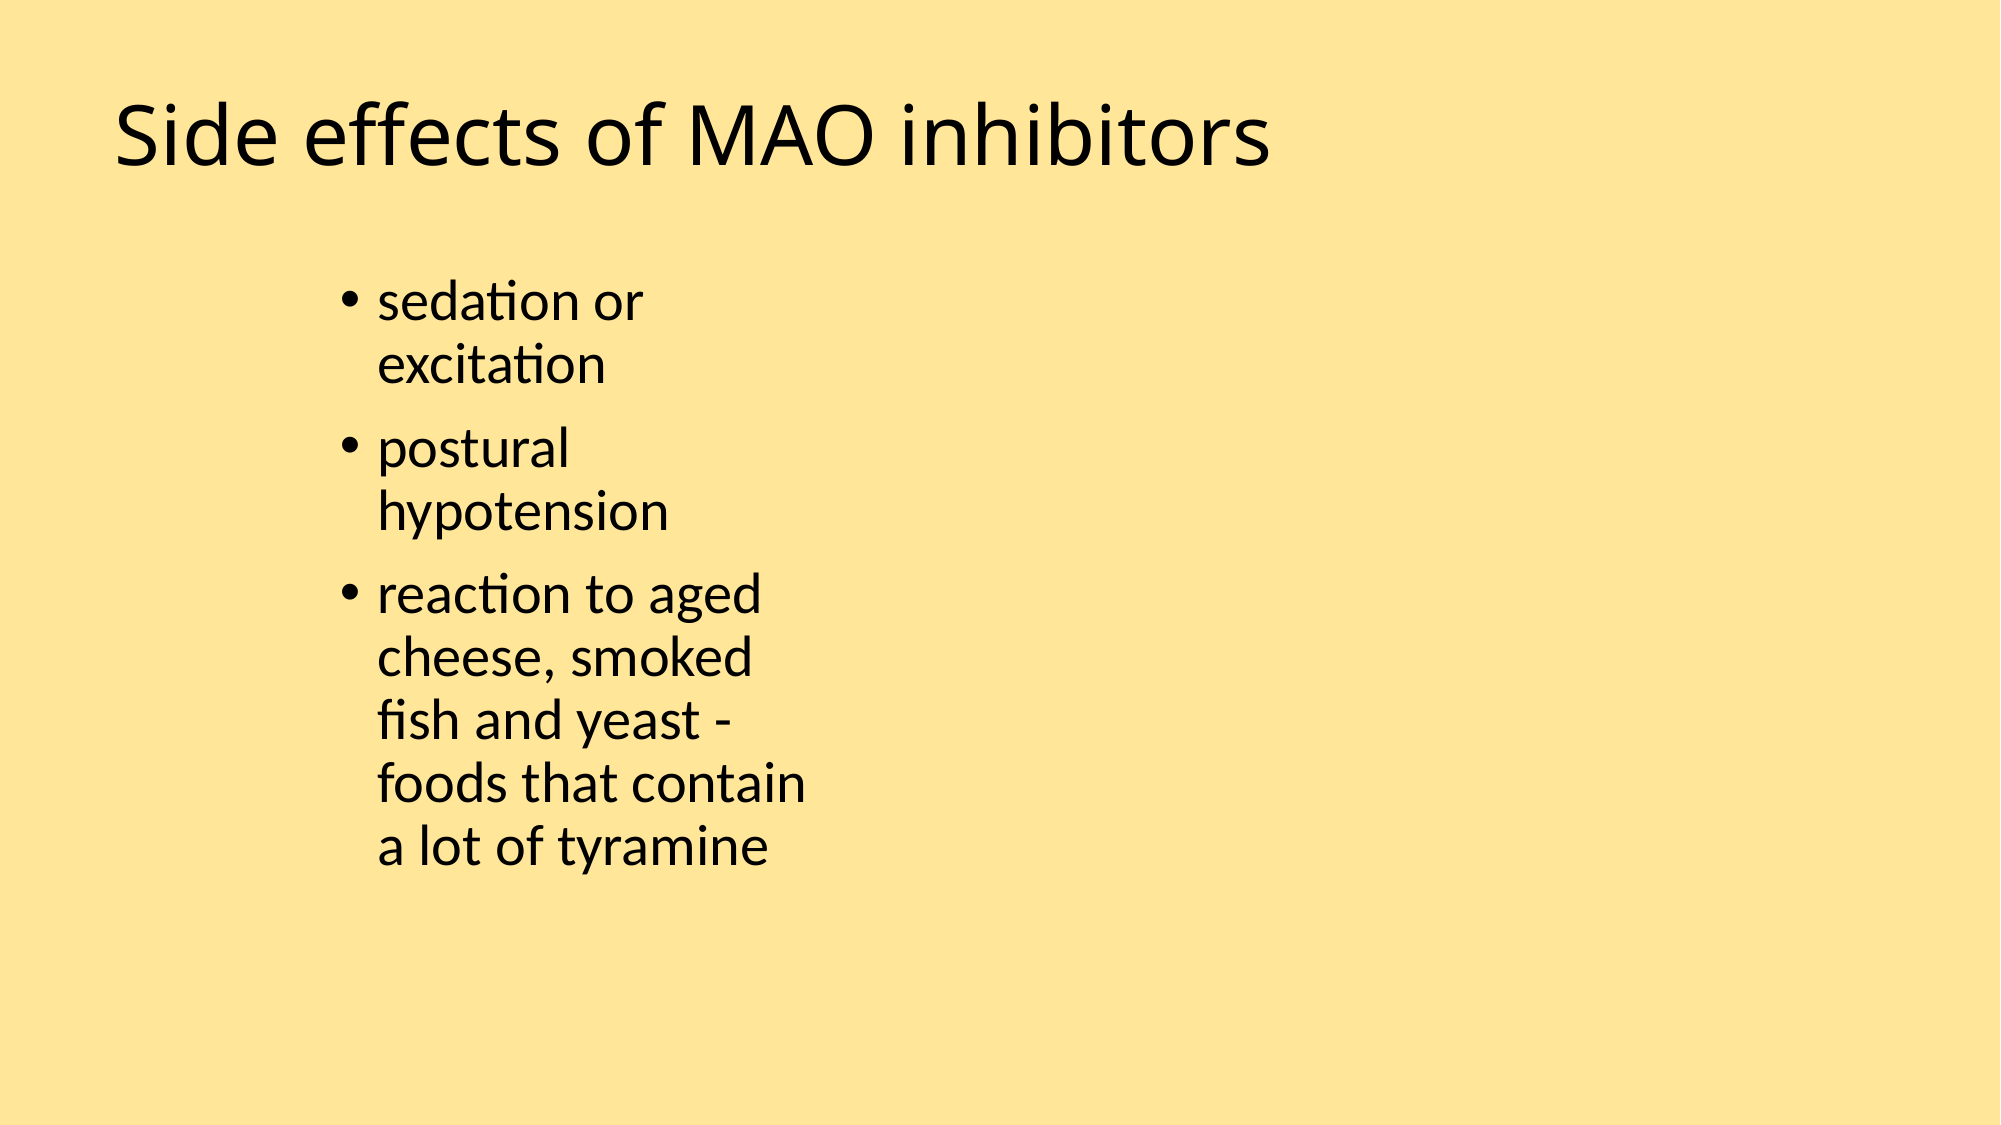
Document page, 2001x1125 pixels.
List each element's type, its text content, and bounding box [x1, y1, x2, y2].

title Side effects of MAO inhibitors [99, 45, 1900, 233]
list sedation or excitation postural hypotension reaction to aged cheese, smoked fish and yeast - foods that contain a lot of tyramine [324, 262, 859, 1005]
